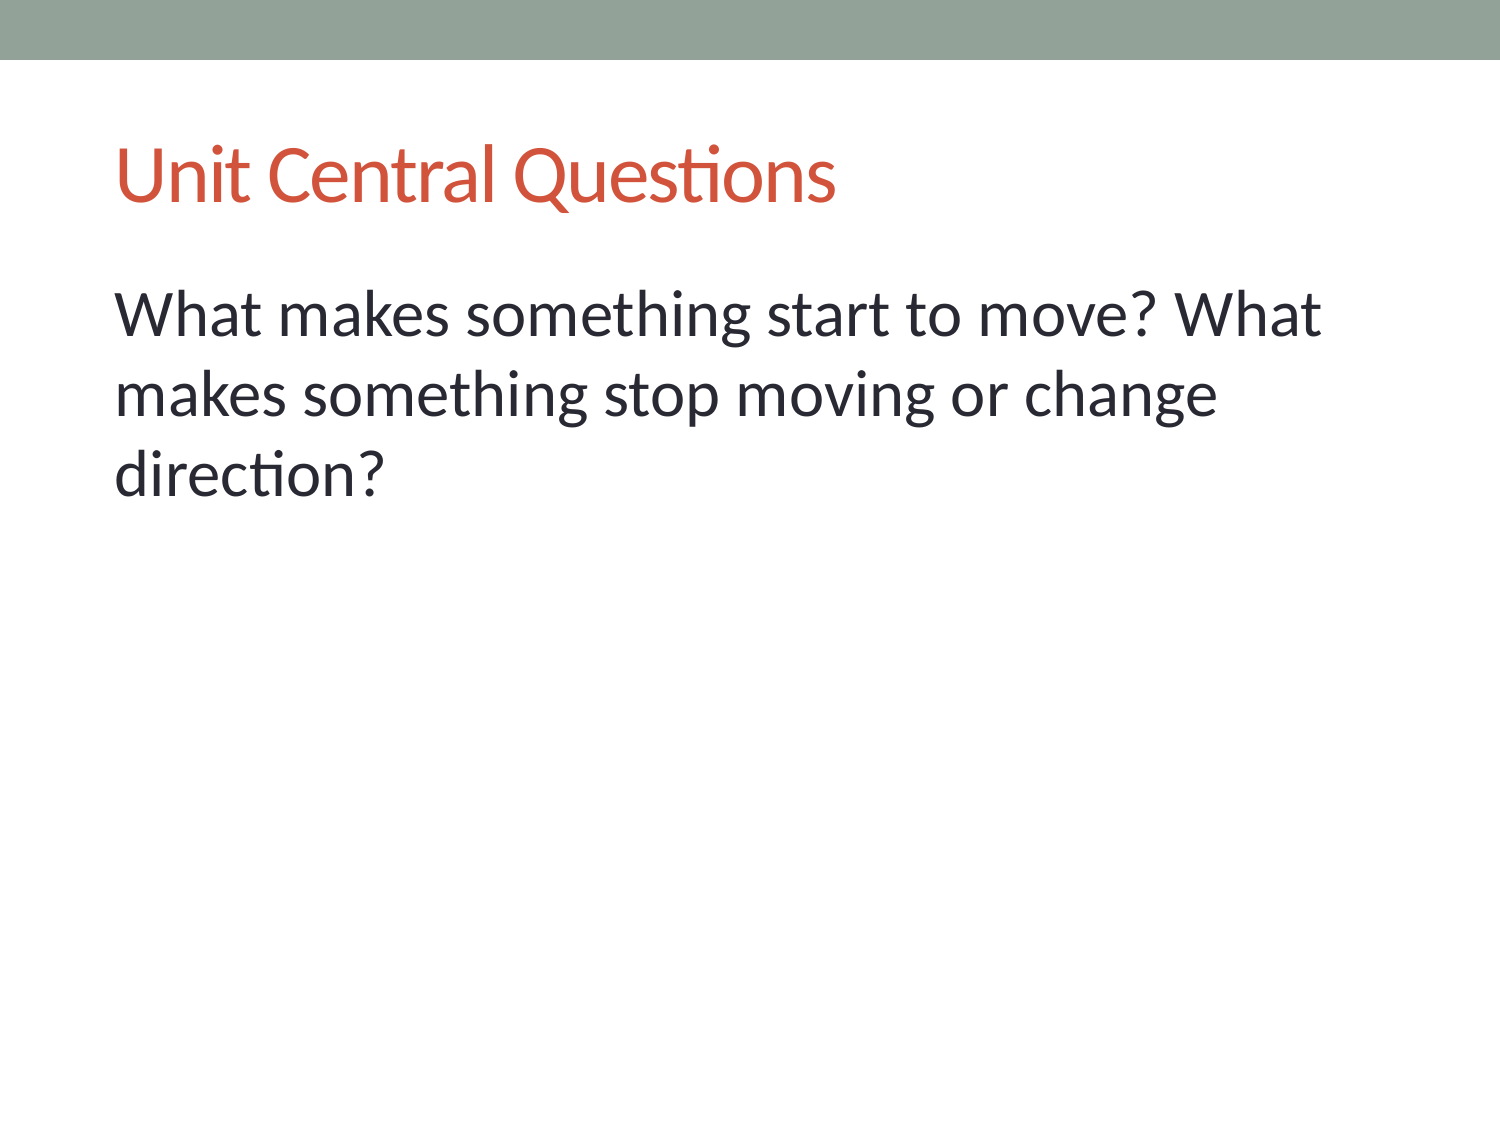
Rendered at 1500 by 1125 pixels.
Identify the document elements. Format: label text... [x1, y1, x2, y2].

list What makes something start to move? What makes something stop moving or change direction? [99, 262, 1425, 1063]
title Unit Central Questions [99, 62, 1425, 262]
